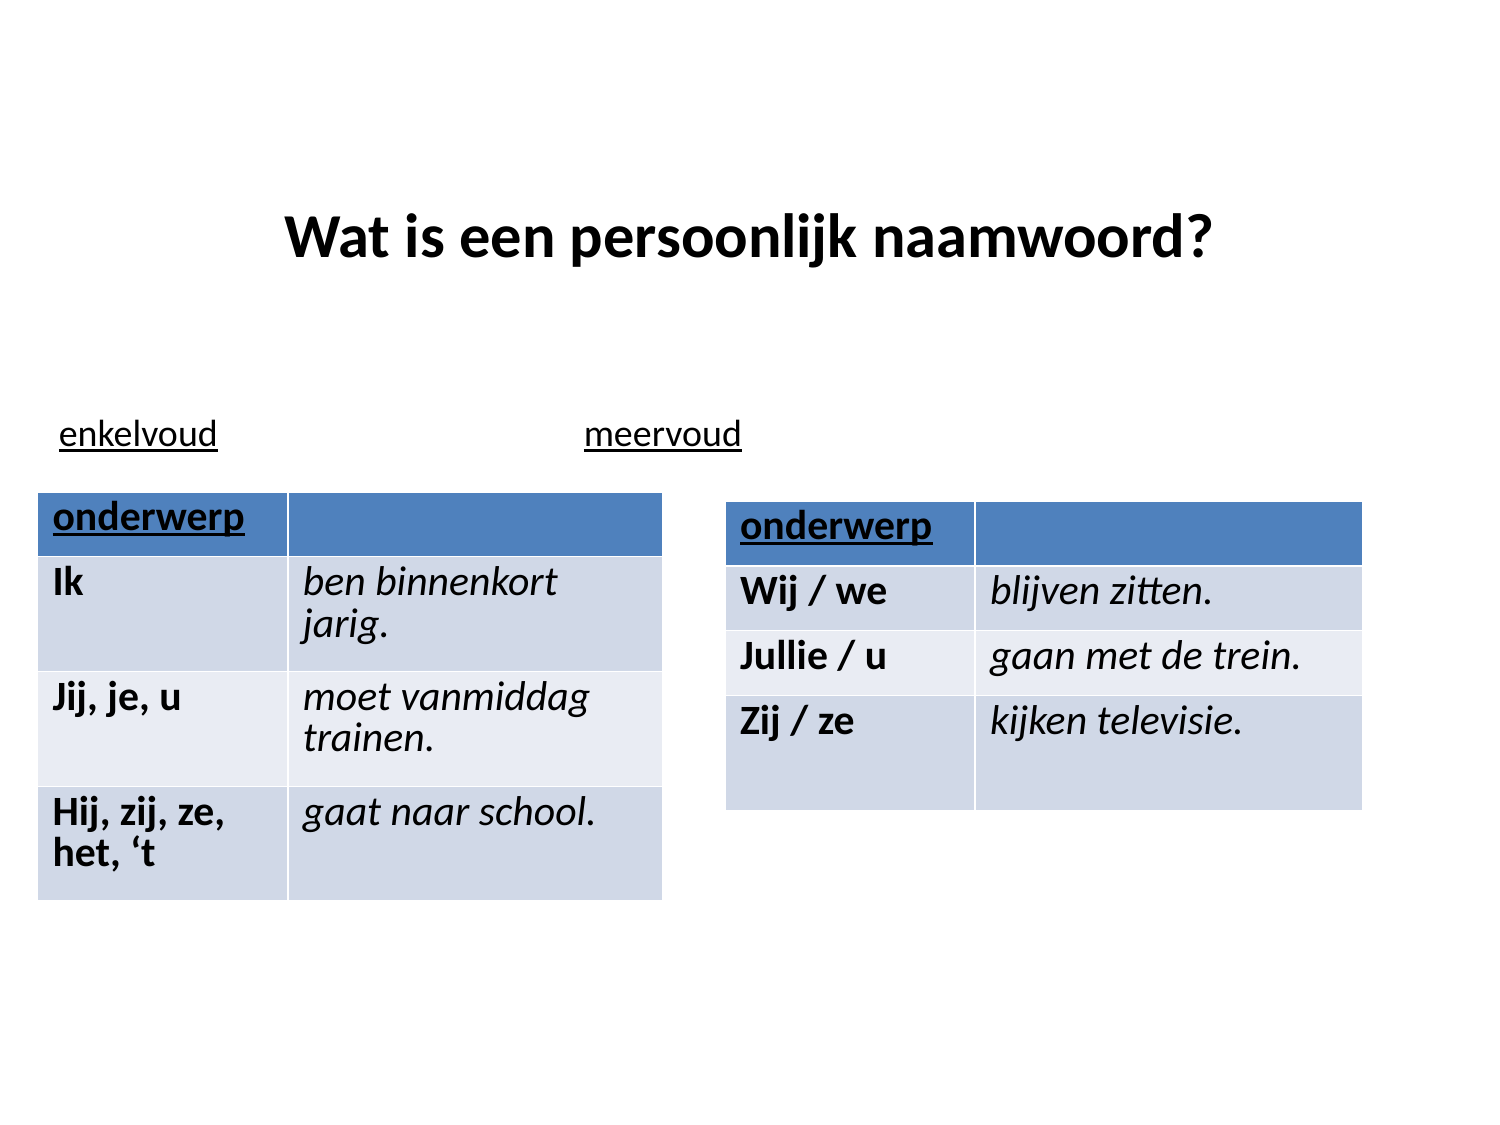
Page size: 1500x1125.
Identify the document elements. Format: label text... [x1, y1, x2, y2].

table_cell moet vanmiddag trainen. [289, 672, 662, 786]
table_cell kijken televisie. [976, 696, 1362, 810]
table_header [976, 502, 1362, 565]
table_cell Jij, je, u [38, 672, 287, 786]
title Wat is een persoonlijk naamwoord? [75, 138, 1425, 302]
table_cell gaat naar school. [289, 787, 662, 900]
table_header onderwerp [38, 493, 287, 556]
table_header onderwerp [726, 502, 974, 565]
table_cell Hij, zij, ze, het, ‘t [38, 787, 287, 900]
table_cell Wij / we [726, 567, 974, 630]
list enkelvoud meervoud [43, 302, 1457, 1125]
table_header [289, 493, 662, 556]
table_cell blijven zitten. [976, 567, 1362, 630]
table_cell ben binnenkort jarig. [289, 557, 662, 671]
table_cell Zij / ze [726, 696, 974, 810]
table_cell Jullie / u [726, 631, 974, 695]
table_cell gaan met de trein. [976, 631, 1362, 695]
table_cell Ik [38, 557, 287, 671]
